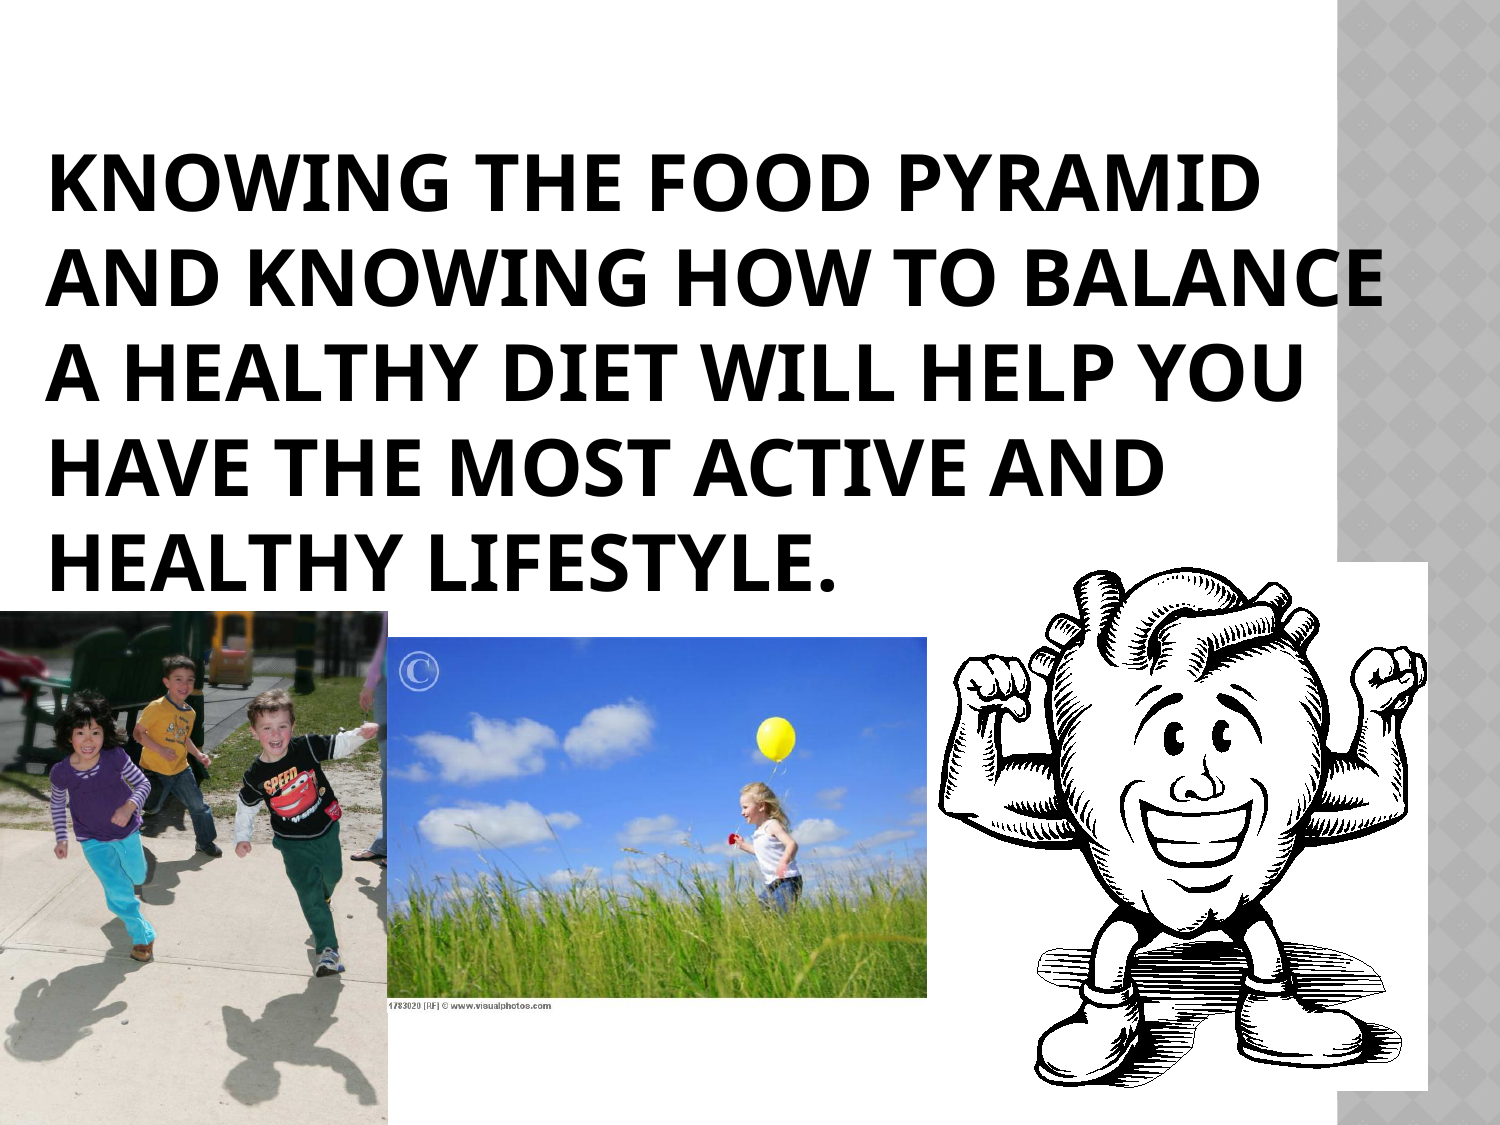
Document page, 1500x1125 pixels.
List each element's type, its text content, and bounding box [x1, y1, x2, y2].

picture [0, 610, 928, 1125]
picture [936, 562, 1428, 1092]
title Knowing the food pyramid and knowing how to balance a healthy diet will help you have the most active and healthy lifestyle. [37, 62, 1425, 608]
